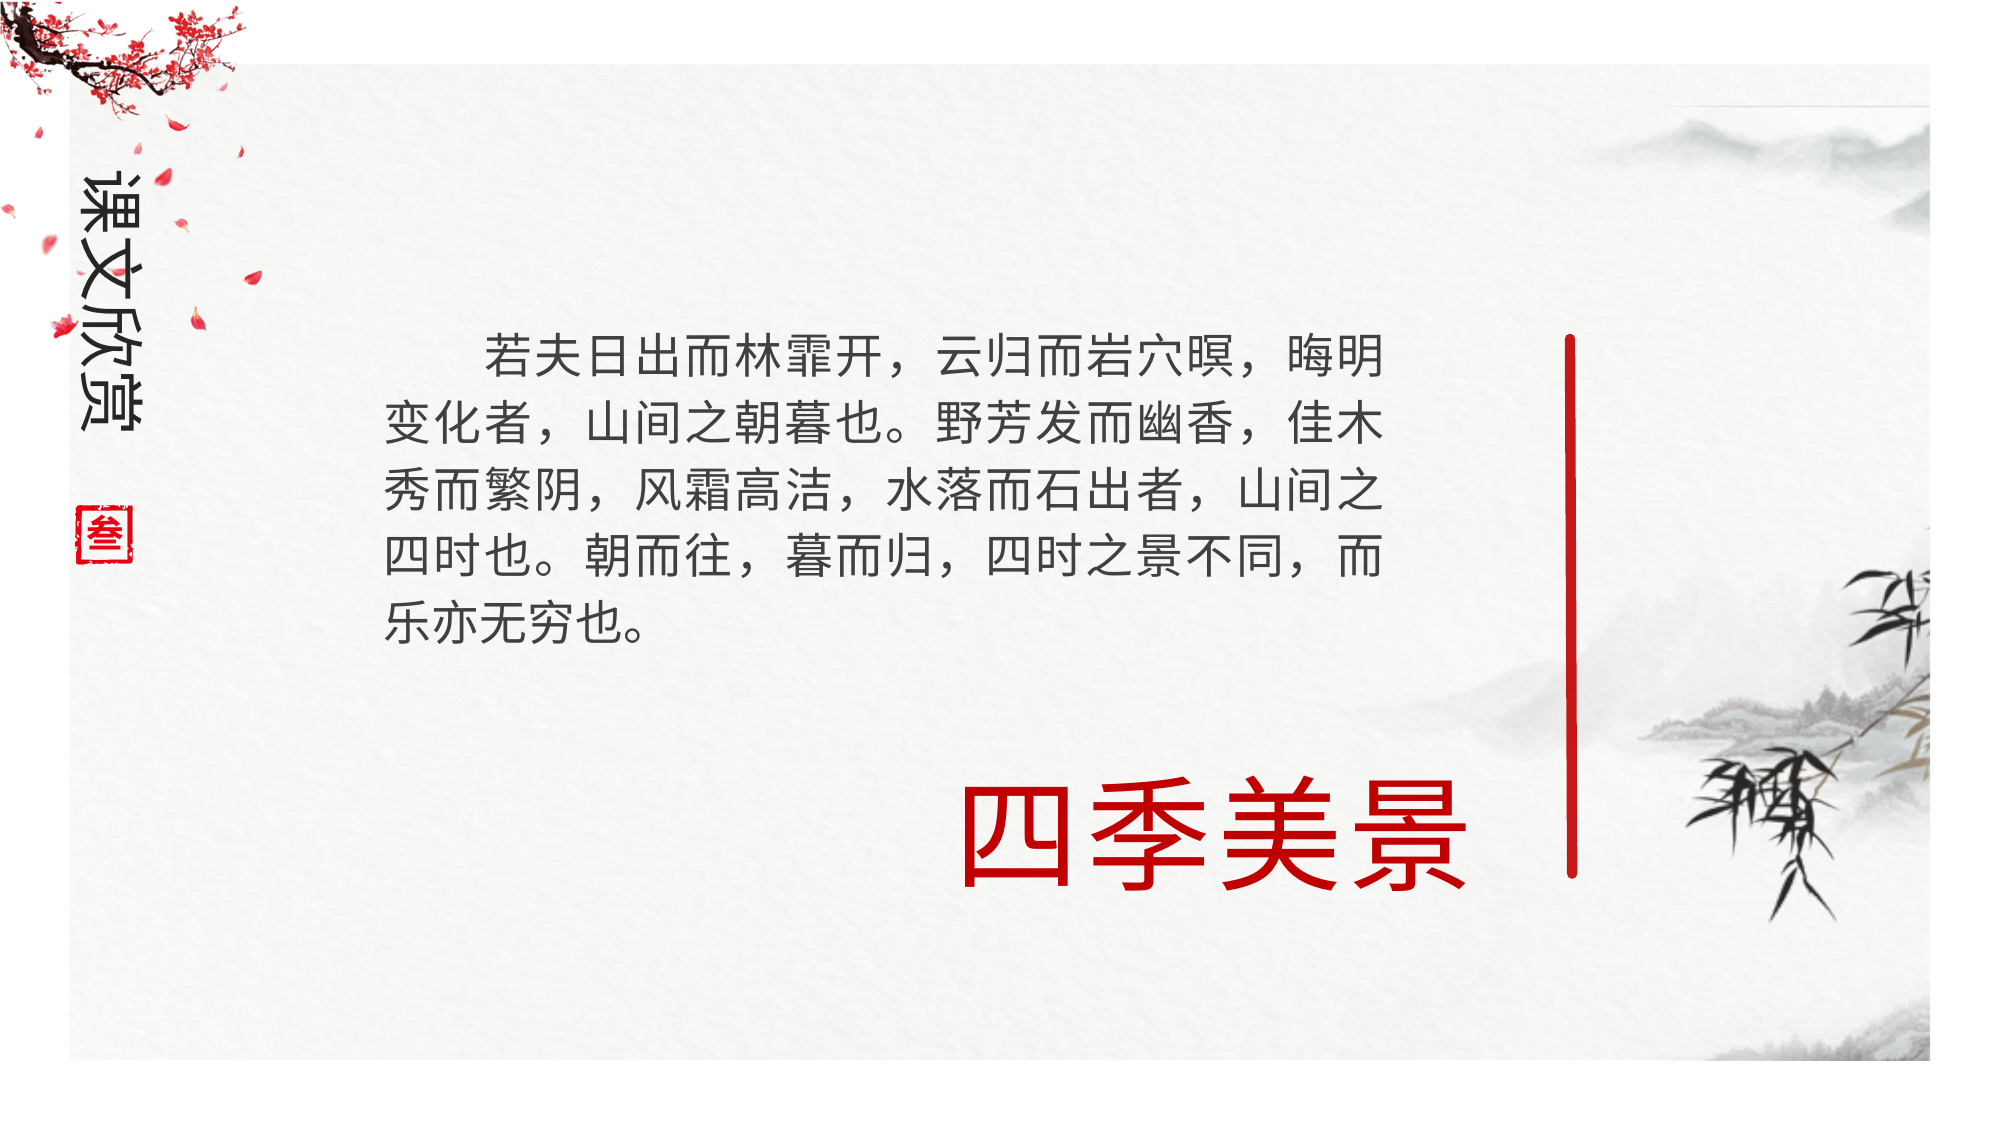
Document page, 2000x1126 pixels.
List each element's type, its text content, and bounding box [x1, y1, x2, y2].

text_box 课文欣赏 [50, 349, 161, 453]
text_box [1569, 338, 1573, 874]
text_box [71, 502, 140, 565]
text_box 四季美景 [940, 749, 1489, 914]
picture [0, 0, 1931, 1061]
text_box 若夫日出而林霏开，云归而岩穴暝，晦明变化者，山间之朝暮也。野芳发而幽香，佳木秀而繁阴，风霜高洁，水落而石出者，山间之四时也。朝而往，暮而归，四时之景不同，而乐亦无穷也。 [368, 309, 1400, 658]
